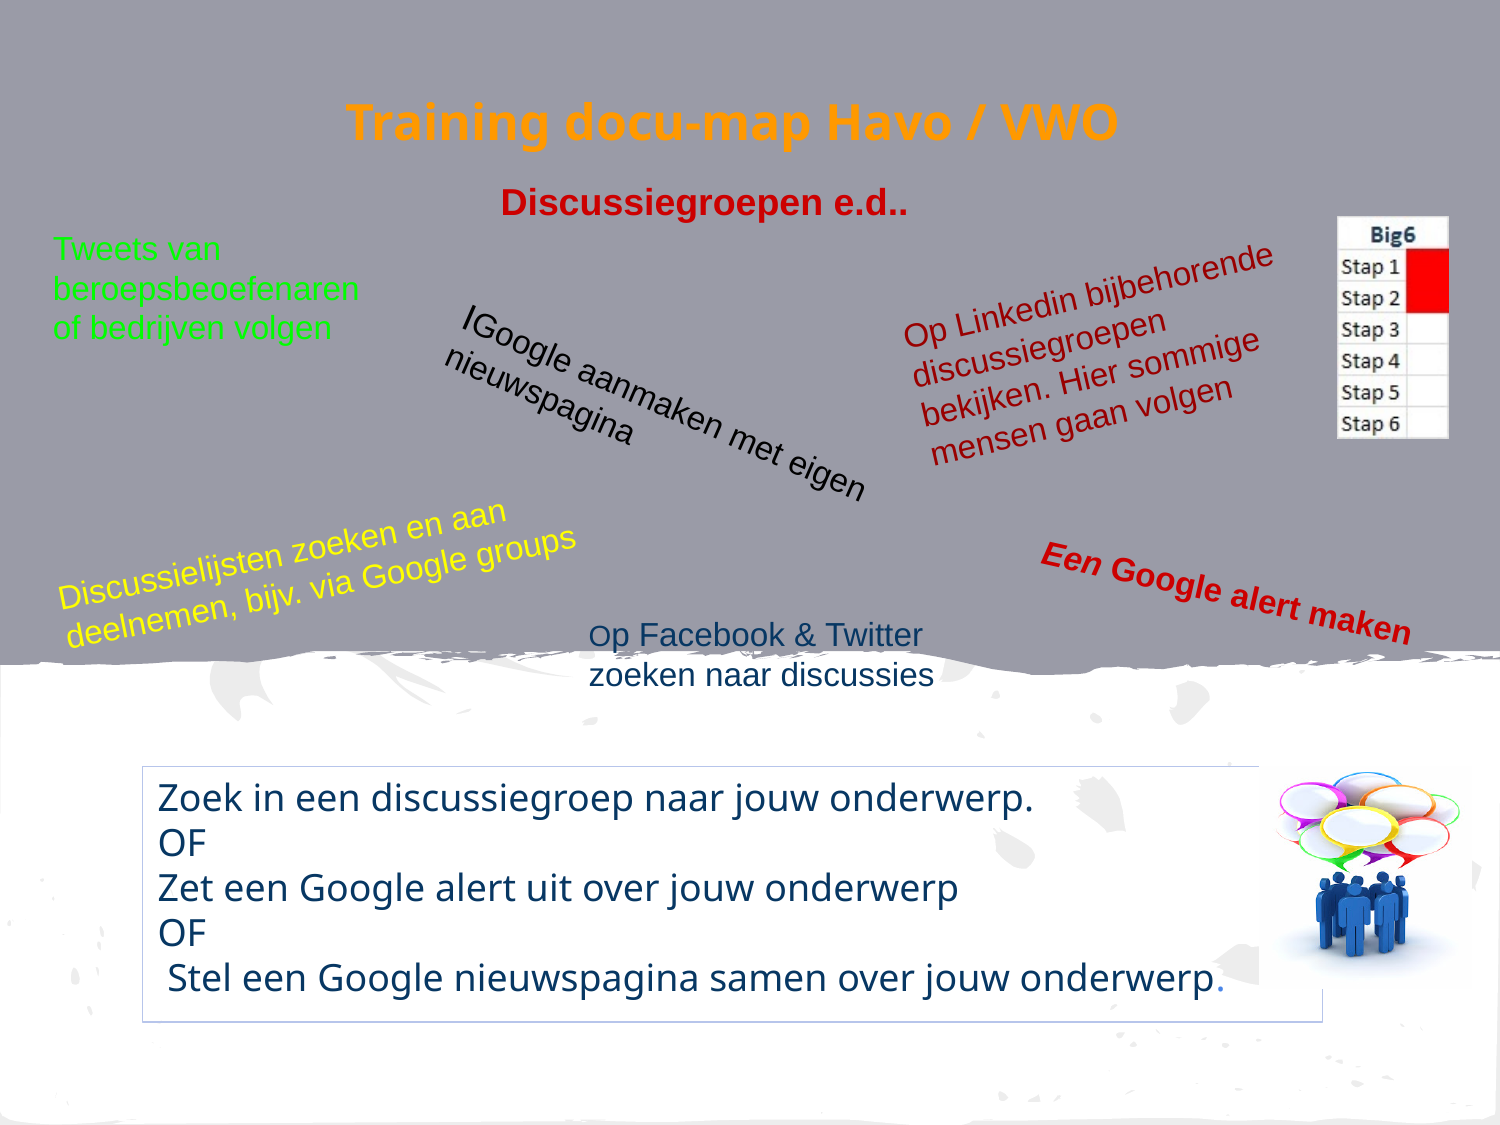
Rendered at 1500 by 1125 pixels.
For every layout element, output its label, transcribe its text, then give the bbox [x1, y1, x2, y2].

text_box Op Facebook & Twitter zoeken naar discussies [573, 597, 1018, 734]
subtitle Een Google alert maken [1011, 518, 1448, 713]
text_box Tweets van beroepsbeoefenaren of bedrijven volgen [37, 219, 404, 356]
title Training docu-map Havo / VWO [95, 44, 1371, 159]
picture [1259, 766, 1472, 989]
text_box Op Linkedin bijbehorende discussiegroepen bekijken. Hier sommige mensen gaan volgen [882, 219, 1327, 491]
text_box Discussiegroepen e.d.. [485, 163, 947, 215]
text_box Zoek in een discussiegroep naar jouw onderwerp. OF Zet een Google alert uit over jouw onderwerp OF Stel een Google nieuwspagina samen over jouw onderwerp. [142, 766, 1323, 1022]
text_box IGoogle aanmaken met eigen nieuwspagina [421, 280, 967, 597]
picture [1336, 216, 1449, 439]
text_box Discussielijsten zoeken en aan deelnemen, bijv. via Google groups [37, 455, 648, 668]
